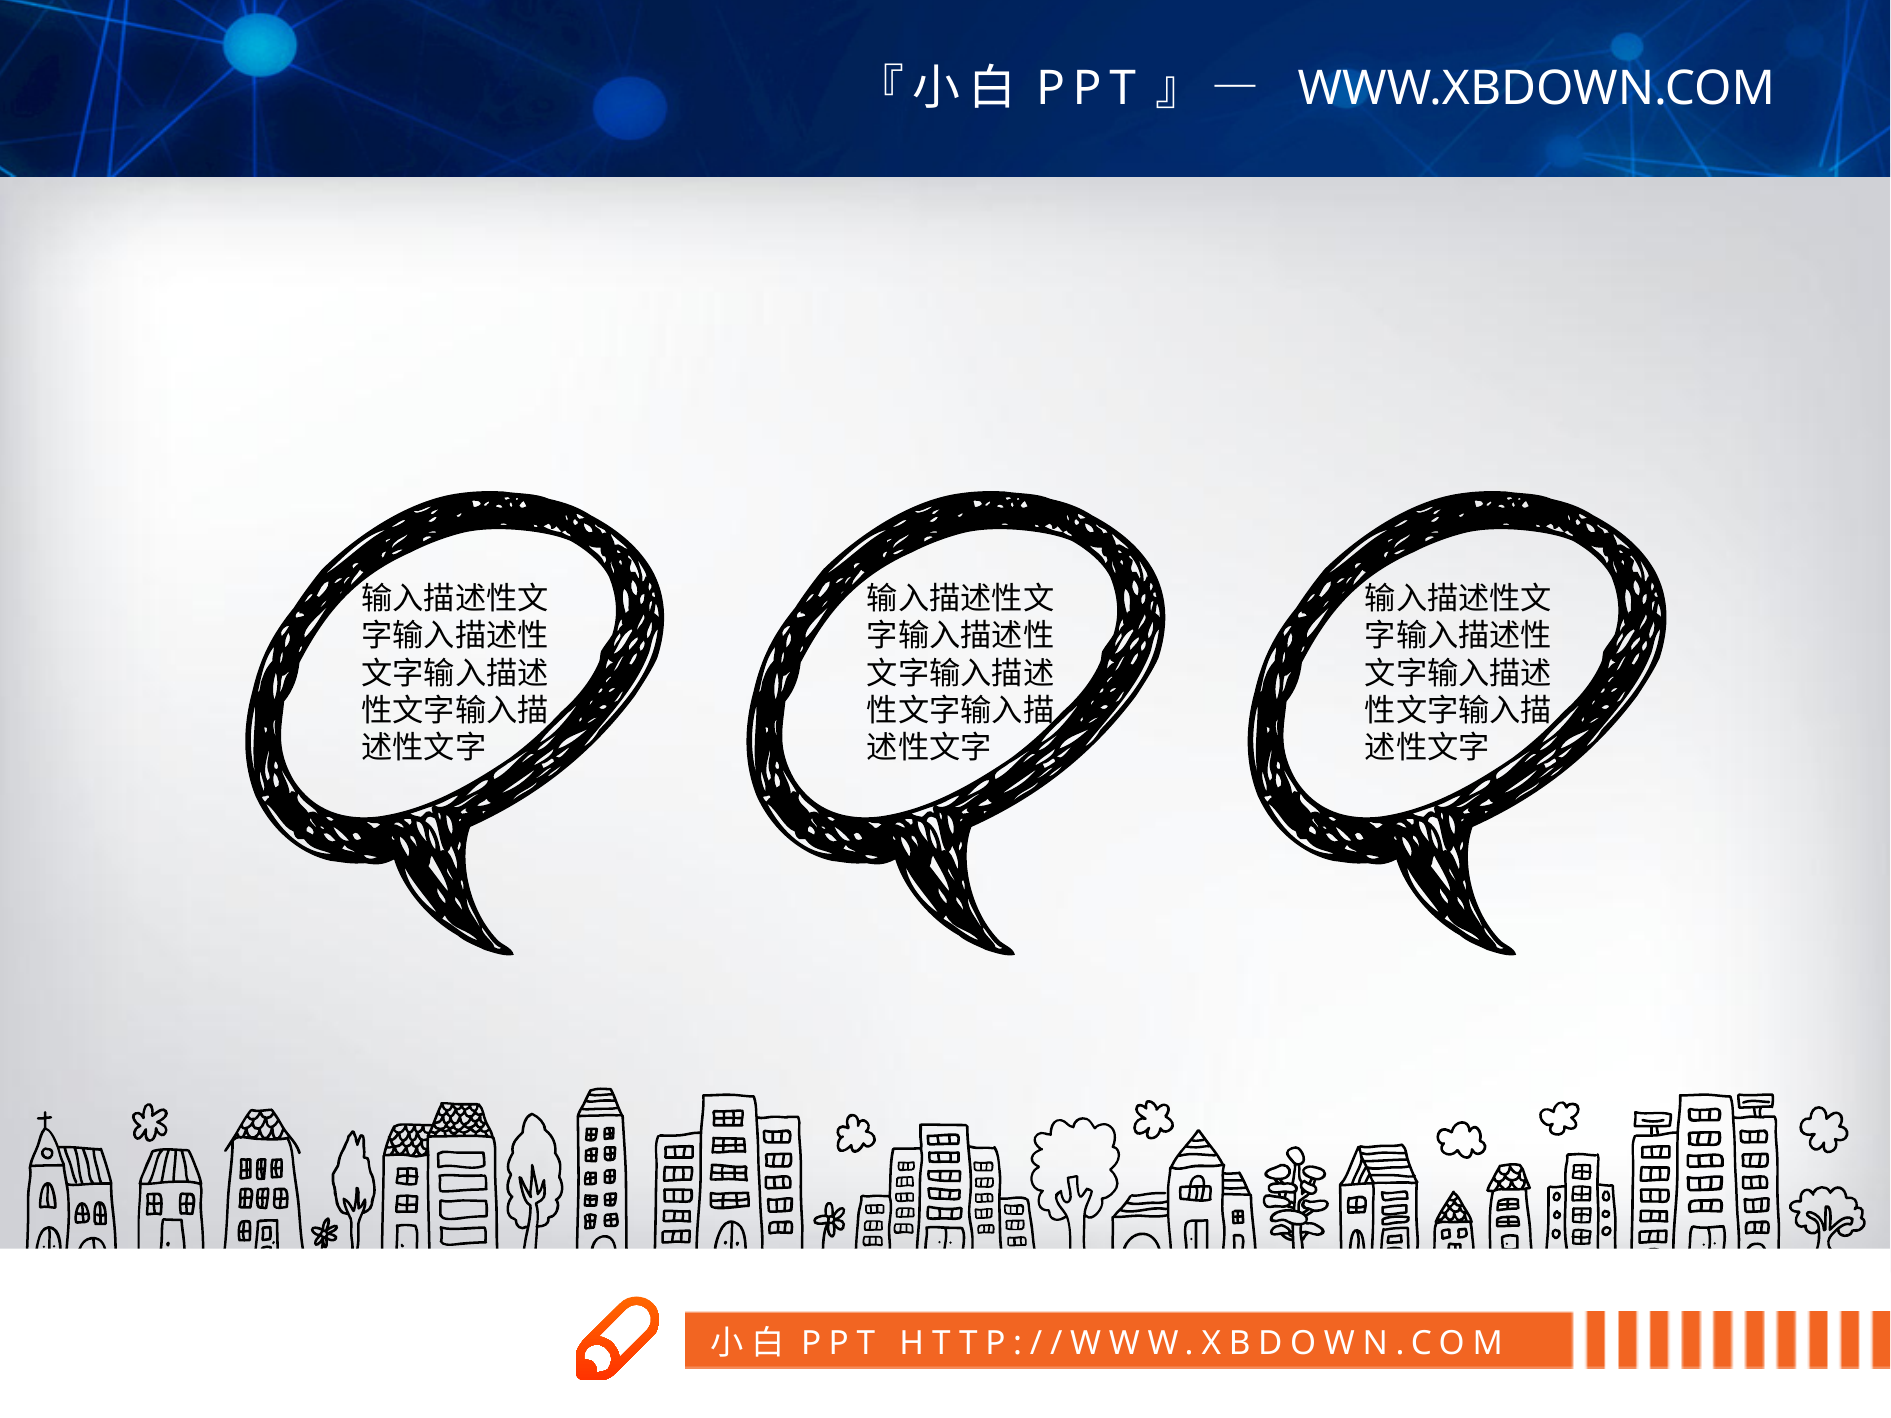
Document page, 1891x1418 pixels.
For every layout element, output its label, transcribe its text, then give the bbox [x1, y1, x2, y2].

picture [827, 1205, 831, 1215]
picture [1305, 1168, 1323, 1177]
picture [1295, 1168, 1302, 1209]
picture [258, 1222, 276, 1248]
picture [581, 1110, 619, 1114]
picture [595, 1238, 613, 1248]
picture [1567, 1156, 1597, 1248]
picture [1637, 1114, 1669, 1124]
picture [60, 1149, 74, 1183]
picture [401, 1131, 407, 1138]
picture [420, 1132, 427, 1138]
picture [1370, 1168, 1411, 1175]
picture [1124, 1204, 1166, 1210]
picture [1266, 1197, 1288, 1205]
picture [927, 1229, 944, 1248]
picture [1352, 1233, 1357, 1248]
picture [836, 1210, 842, 1217]
picture [1295, 1226, 1301, 1248]
picture [1491, 1191, 1529, 1248]
picture [1711, 1228, 1723, 1248]
picture [1187, 1222, 1194, 1248]
picture [268, 1116, 276, 1125]
picture [971, 1149, 999, 1248]
picture [152, 1151, 166, 1182]
text_box [1247, 491, 1667, 956]
picture [1504, 1237, 1516, 1248]
picture [175, 1152, 185, 1180]
picture [1174, 1156, 1219, 1167]
picture [1236, 1237, 1241, 1248]
picture [274, 1124, 281, 1137]
text_box 输入描述性文字输入描述性文字输入描述性文字输入描述性文字 [852, 570, 1072, 773]
picture [1198, 1222, 1205, 1248]
picture [51, 1230, 58, 1248]
picture [1058, 1178, 1090, 1248]
picture [1130, 1195, 1166, 1202]
picture [1001, 1199, 1032, 1248]
picture [39, 1230, 48, 1248]
text_box 输入描述性文字输入描述性文字输入描述性文字输入描述性文字 [1350, 570, 1570, 773]
picture [86, 1150, 99, 1182]
picture [255, 1117, 263, 1127]
picture [858, 1197, 889, 1248]
picture [524, 1180, 543, 1248]
text_box [245, 491, 665, 956]
picture [347, 1205, 362, 1248]
picture [1599, 1186, 1614, 1248]
picture [919, 1126, 971, 1248]
text_box 输入描述性文字输入描述性文字输入描述性文字输入描述性文字 [346, 570, 567, 773]
picture [1362, 1147, 1404, 1152]
picture [717, 1224, 730, 1248]
picture [33, 1131, 61, 1164]
picture [262, 1124, 270, 1136]
picture [96, 1151, 109, 1182]
picture [1367, 1161, 1407, 1167]
picture [1436, 1223, 1472, 1248]
picture [657, 1135, 699, 1248]
picture [1740, 1096, 1771, 1106]
picture [1373, 1177, 1414, 1181]
picture [1735, 1118, 1777, 1248]
picture [1548, 1188, 1565, 1248]
picture [1118, 1210, 1166, 1215]
picture [1809, 1214, 1819, 1221]
picture [1456, 1212, 1463, 1218]
picture [1361, 1171, 1368, 1182]
picture [429, 1138, 495, 1248]
picture [1508, 1172, 1517, 1178]
picture [946, 1230, 962, 1248]
picture [1819, 1209, 1850, 1248]
picture [1190, 1142, 1206, 1146]
picture [817, 1218, 827, 1222]
picture [1363, 1154, 1405, 1159]
picture [1383, 1230, 1407, 1248]
picture [1355, 1164, 1364, 1182]
picture [1512, 1166, 1520, 1171]
picture [1496, 1173, 1503, 1180]
picture [758, 1118, 801, 1248]
picture [1374, 1184, 1416, 1248]
picture [1691, 1229, 1708, 1248]
picture [29, 1167, 67, 1248]
picture [409, 1146, 414, 1154]
picture [1502, 1180, 1509, 1188]
picture [95, 1240, 103, 1248]
picture [69, 1185, 114, 1248]
picture [1033, 1120, 1117, 1218]
picture [1273, 1227, 1287, 1233]
picture [1271, 1185, 1294, 1191]
picture [384, 1156, 428, 1248]
picture [585, 1102, 616, 1108]
picture [698, 1097, 761, 1248]
picture [1302, 1225, 1321, 1233]
picture [1514, 1180, 1523, 1188]
picture [1114, 1217, 1169, 1248]
picture [1225, 1182, 1244, 1187]
picture [1274, 1212, 1305, 1222]
picture [1305, 1202, 1325, 1209]
picture [1224, 1196, 1253, 1248]
picture [1675, 1096, 1737, 1248]
picture [891, 1150, 920, 1248]
picture [227, 1139, 301, 1248]
picture [685, 1311, 1891, 1369]
picture [142, 1152, 158, 1182]
picture [184, 1152, 198, 1181]
picture [1633, 1134, 1676, 1248]
picture [579, 1117, 625, 1248]
picture [393, 1138, 401, 1144]
picture [397, 1146, 404, 1152]
picture [335, 1135, 373, 1211]
picture [77, 1149, 90, 1183]
picture [1344, 1152, 1360, 1183]
picture [1183, 1148, 1213, 1153]
picture [1170, 1167, 1223, 1248]
picture [733, 1224, 744, 1248]
picture [67, 1149, 80, 1183]
picture [509, 1116, 560, 1226]
picture [248, 1127, 258, 1136]
picture [163, 1221, 183, 1248]
picture [1225, 1175, 1240, 1179]
picture [1490, 1182, 1497, 1189]
picture [244, 1119, 251, 1127]
picture [140, 1183, 201, 1248]
picture [1303, 1184, 1314, 1192]
picture [1342, 1185, 1372, 1248]
picture [164, 1151, 174, 1181]
picture [1289, 1150, 1302, 1163]
picture [1127, 1236, 1157, 1248]
picture [1268, 1167, 1288, 1177]
text_box [746, 491, 1166, 956]
picture [0, 0, 1891, 1248]
picture [398, 1227, 415, 1248]
picture [1792, 1189, 1863, 1234]
picture [82, 1240, 92, 1248]
picture [588, 1096, 613, 1100]
